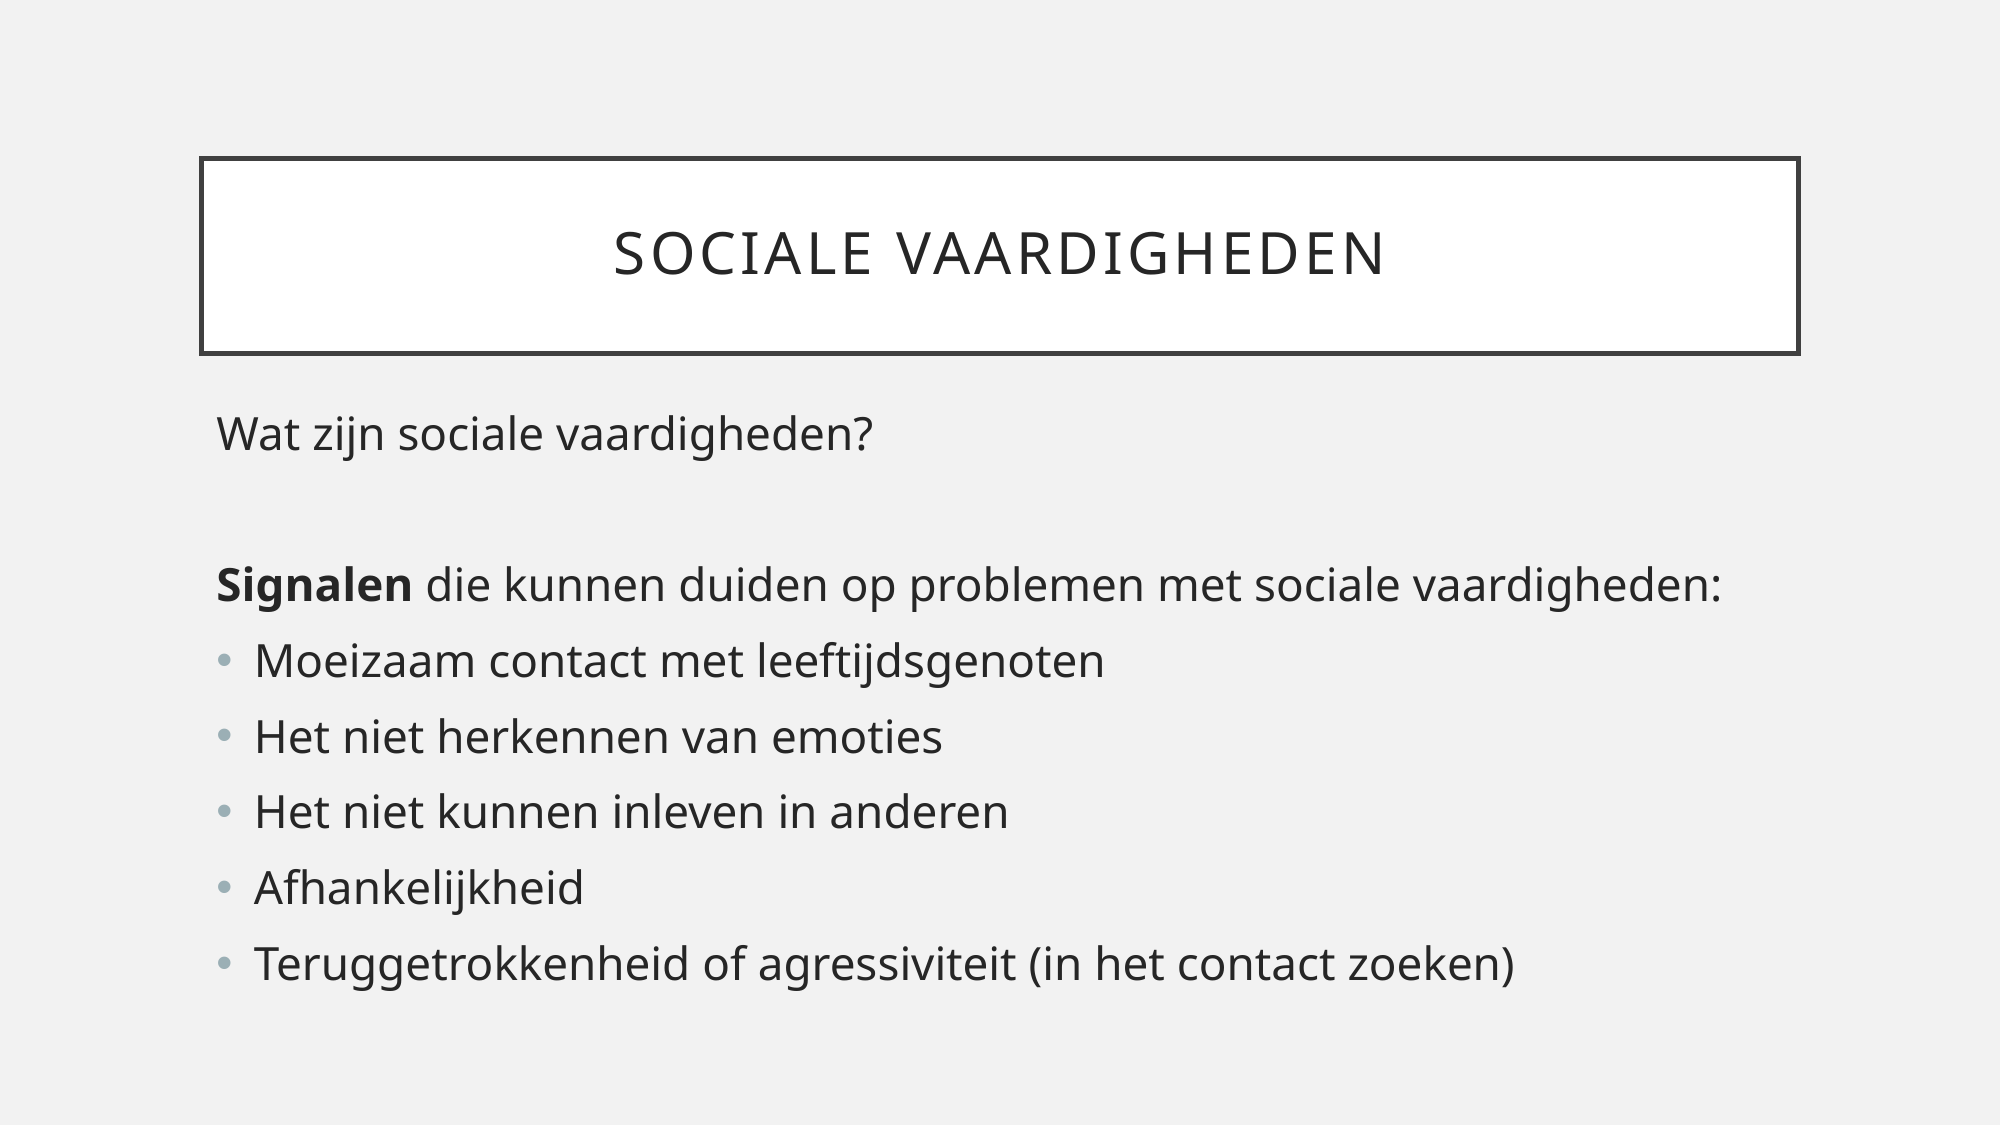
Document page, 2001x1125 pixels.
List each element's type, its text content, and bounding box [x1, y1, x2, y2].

list Wat zijn sociale vaardigheden? Signalen die kunnen duiden op problemen met sociale vaardigheden: Moeizaam contact met leeftijdsgenoten Het niet herkennen van emoties Het niet kunnen inleven in anderen Afhankelijkheid Teruggetrokkenheid of agressiviteit (in het contact zoeken) [201, 396, 1799, 1066]
title Sociale vaardigheden [199, 156, 1801, 356]
